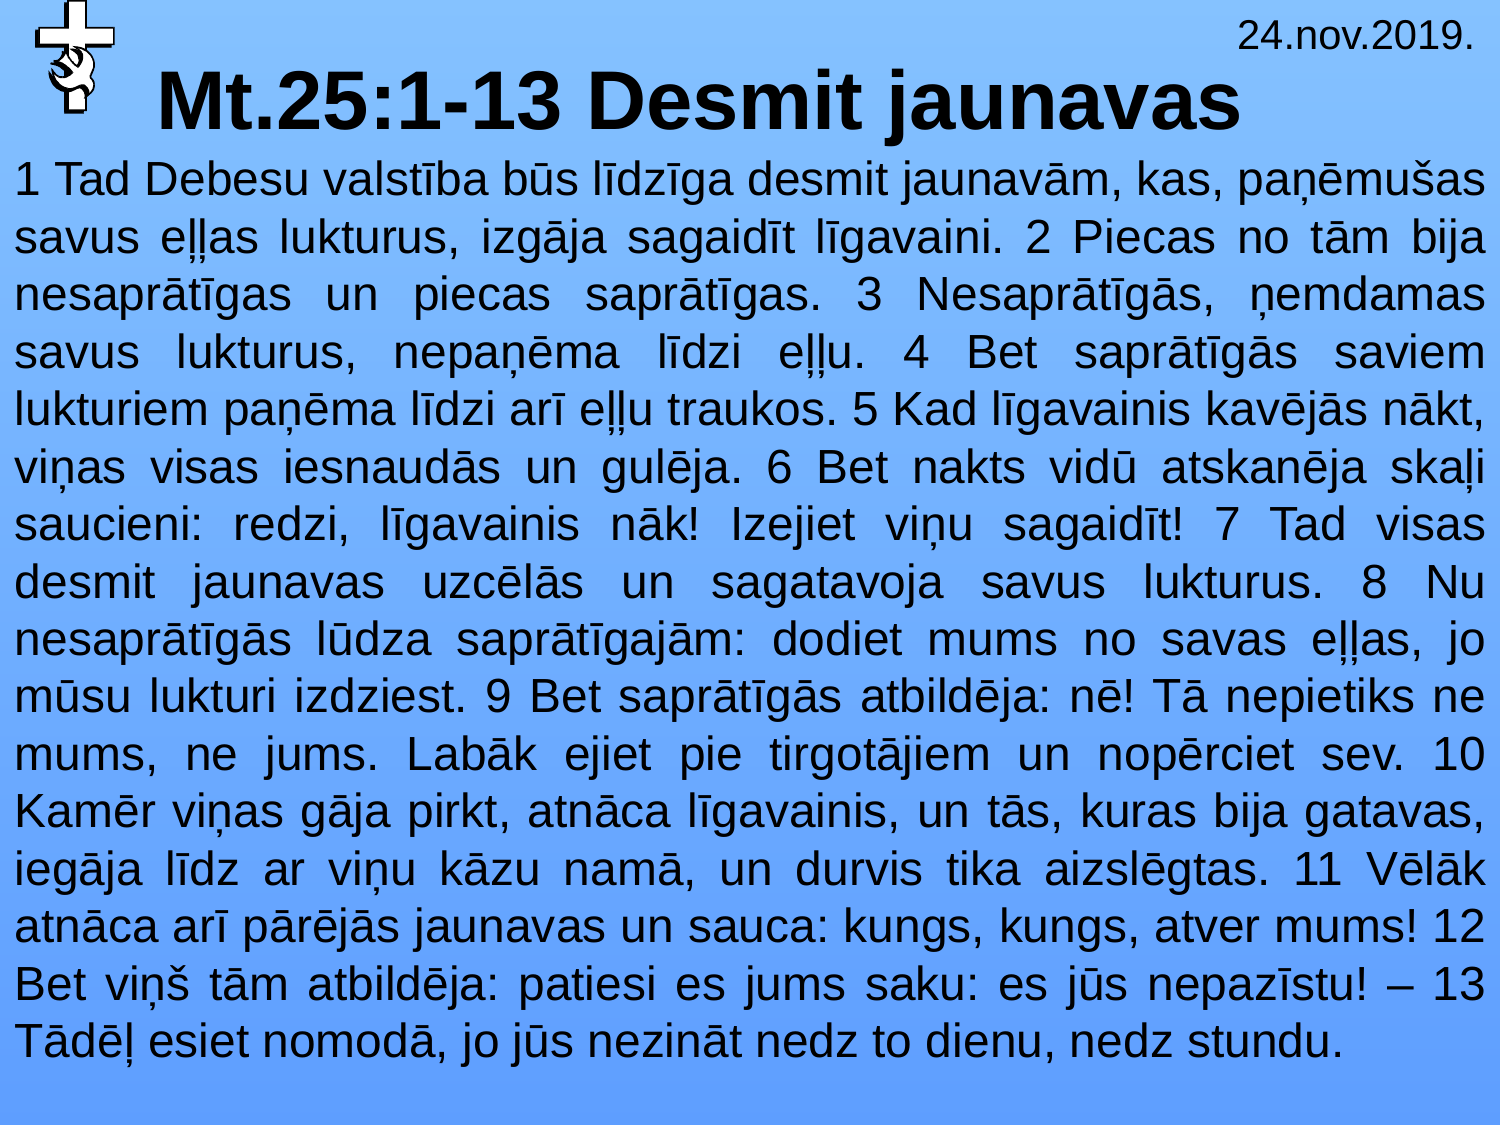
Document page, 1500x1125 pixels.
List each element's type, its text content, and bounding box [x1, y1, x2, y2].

picture [34, 0, 116, 114]
text_box 1 Tad Debesu valstība būs līdzīga desmit jaunavām, kas, paņēmušas savus eļļas lukturus, izgāja sagaidīt līgavaini. 2 Piecas no tām bija nesaprātīgas un piecas saprātīgas. 3 Nesaprātīgās, ņemdamas savus lukturus, nepaņēma līdzi eļļu. 4 Bet saprātīgās saviem lukturiem paņēma līdzi arī eļļu traukos. 5 Kad līgavainis kavējās nākt, viņas visas iesnaudās un gulēja. 6 Bet nakts vidū atskanēja skaļi saucieni: redzi, līgavainis nāk! Izejiet viņu sagaidīt! 7 Tad visas desmit jaunavas uzcēlās un sagatavoja savus lukturus. 8 Nu nesaprātīgās lūdza saprātīgajām: dodiet mums no savas eļļas, jo mūsu lukturi izdziest. 9 Bet saprātīgās atbildēja: nē! Tā nepietiks ne mums, ne jums. Labāk ejiet pie tirgotājiem un nopērciet sev. 10 Kamēr viņas gāja pirkt, atnāca līgavainis, un tās, kuras bija gatavas, iegāja līdz ar viņu kāzu namā, un durvis tika aizslēgtas. 11 Vēlāk atnāca arī pārējās jaunavas un sauca: kungs, kungs, atver mums! 12 Bet viņš tām atbildēja: patiesi es jums saku: es jūs nepazīstu! – 13 Tādēļ esiet nomodā, jo jūs nezināt nedz to dienu, nedz stundu. [0, 140, 1500, 1075]
text_box 24.nov.2019. [1222, 0, 1500, 65]
title Mt.25:1-13 Desmit jaunavas [29, 8, 1371, 140]
